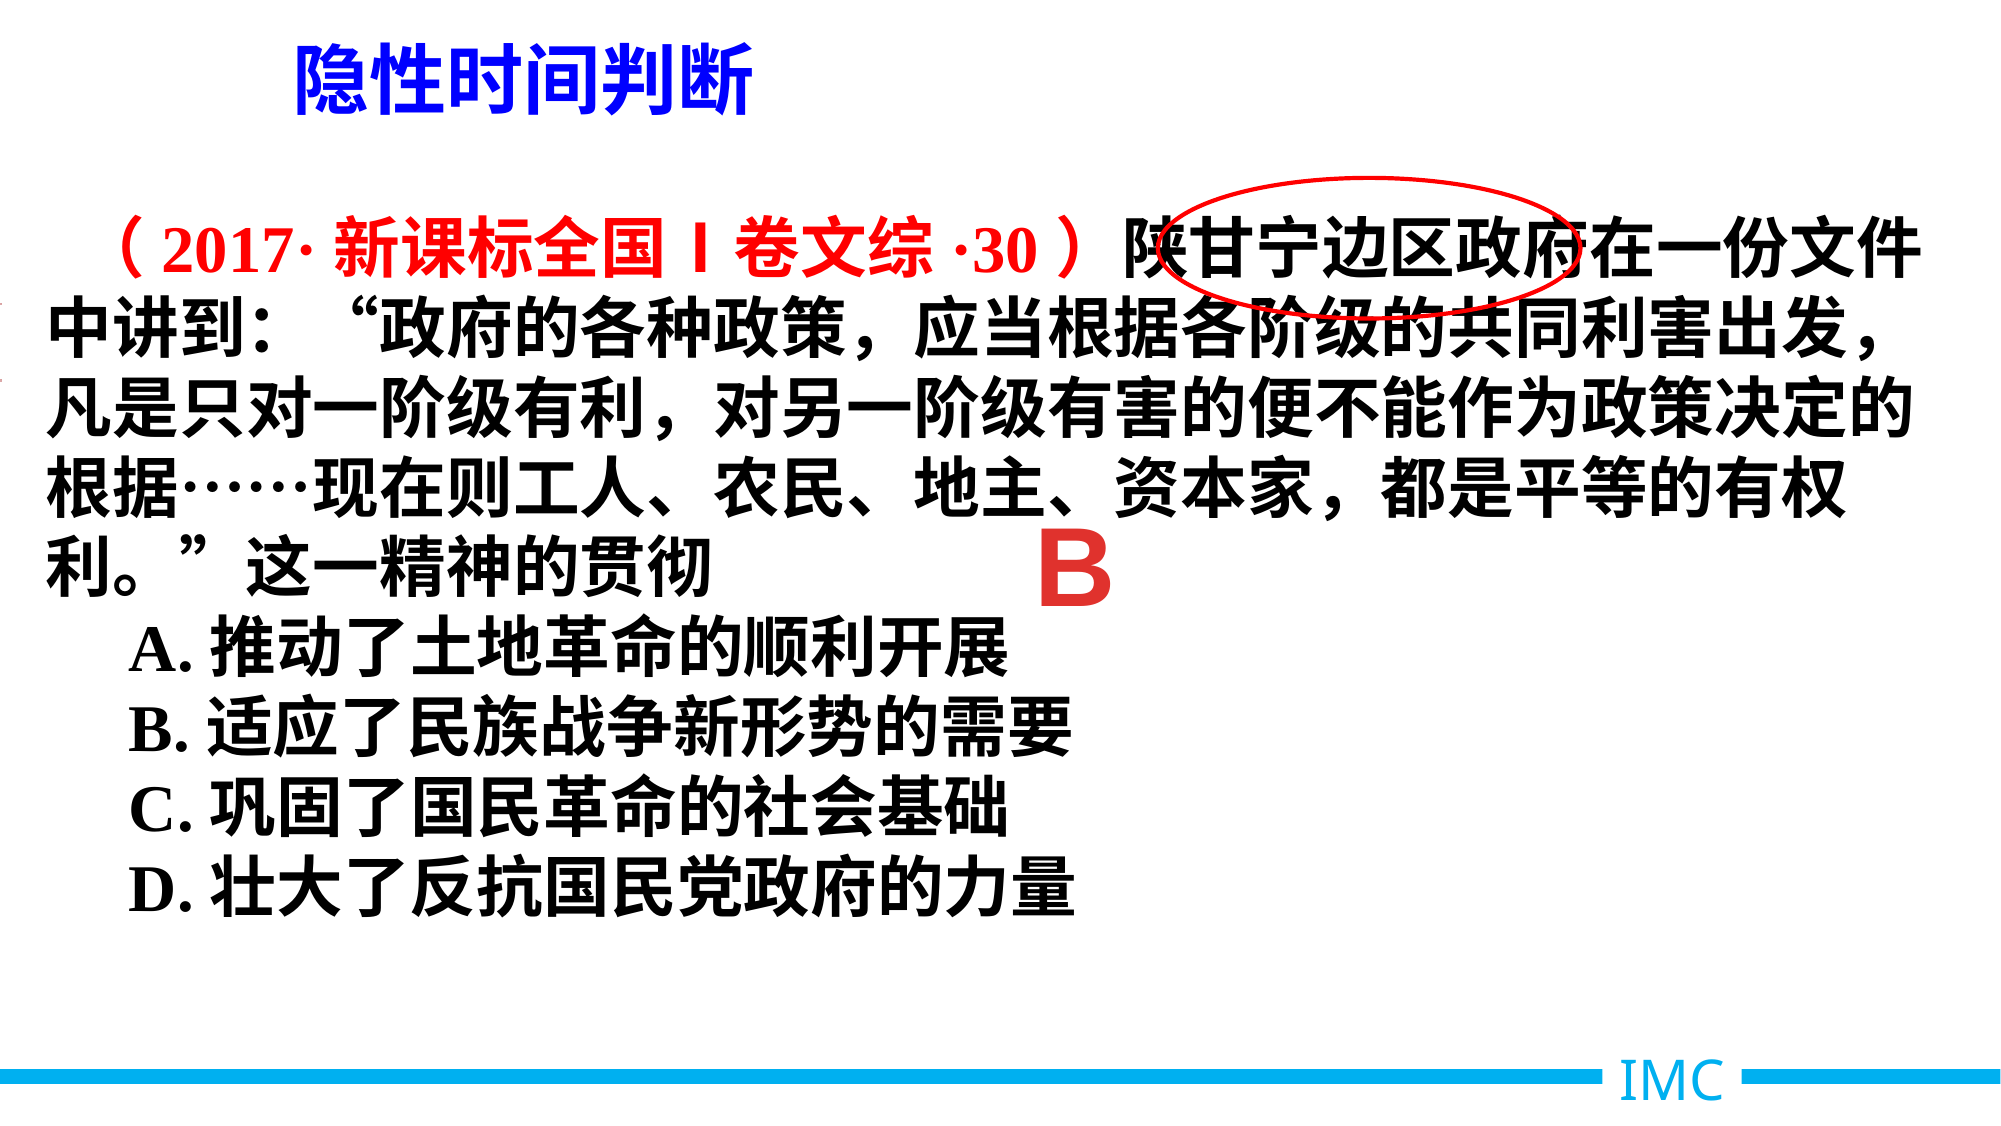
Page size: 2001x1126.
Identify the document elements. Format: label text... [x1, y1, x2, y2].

text_box （2017·新课标全国Ⅰ卷文综·30）陕甘宁边区政府在一份文件中讲到：“政府的各种政策，应当根据各阶级的共同利害出发，凡是只对一阶级有利，对另一阶级有害的便不能作为政策决定的根据……现在则工人、农民、地主、资本家，都是平等的有权利。”这一精神的贯彻 A.推动了土地革命的顺利开展 B.适应了民族战争新形势的需要 C.巩固了国民革命的社会基础 D.壮大了反抗国民党政府的力量 [31, 198, 1962, 933]
text_box [1155, 175, 1583, 321]
text_box B [1019, 486, 1131, 637]
text_box 隐性时间判断 [277, 23, 1571, 132]
